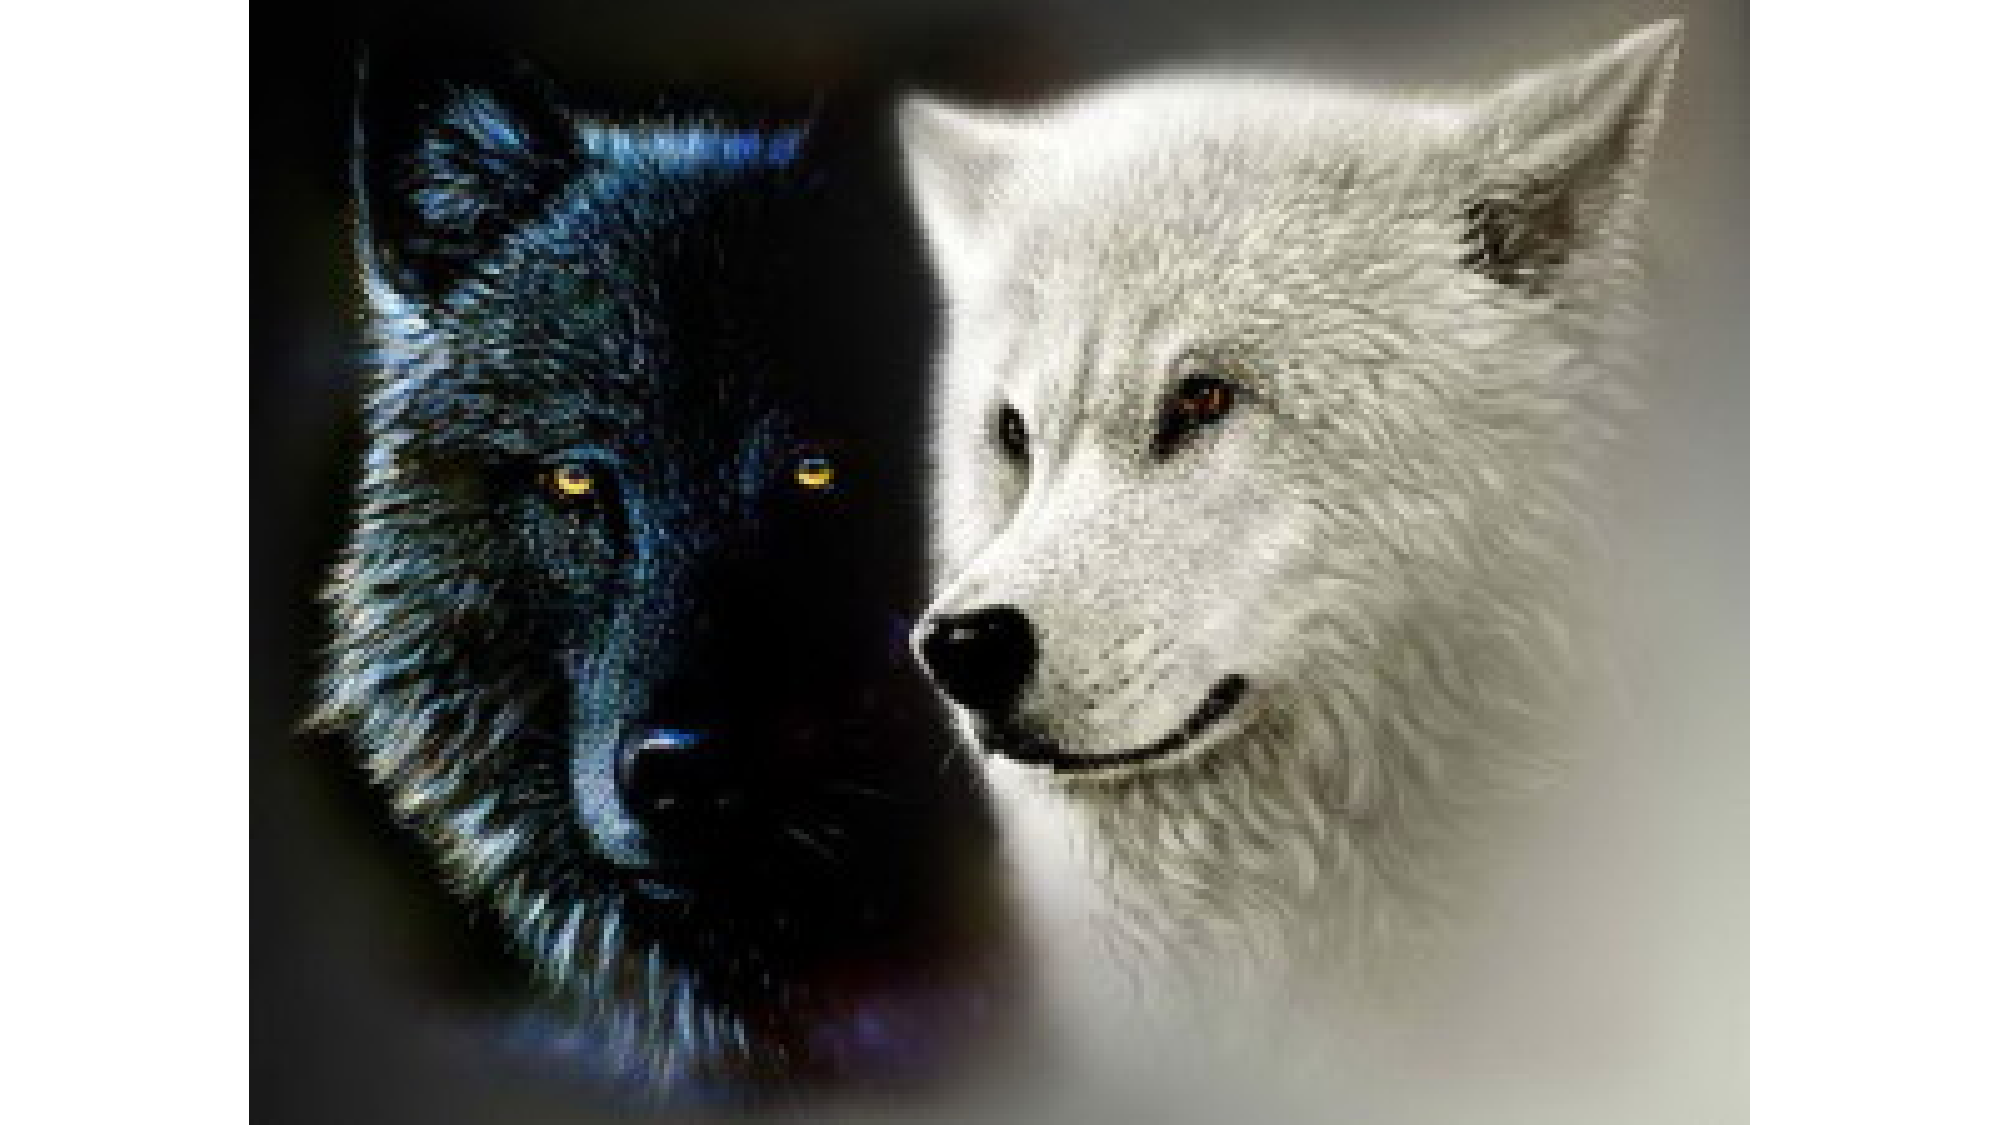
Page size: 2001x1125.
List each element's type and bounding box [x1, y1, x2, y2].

picture [249, 0, 1750, 1125]
